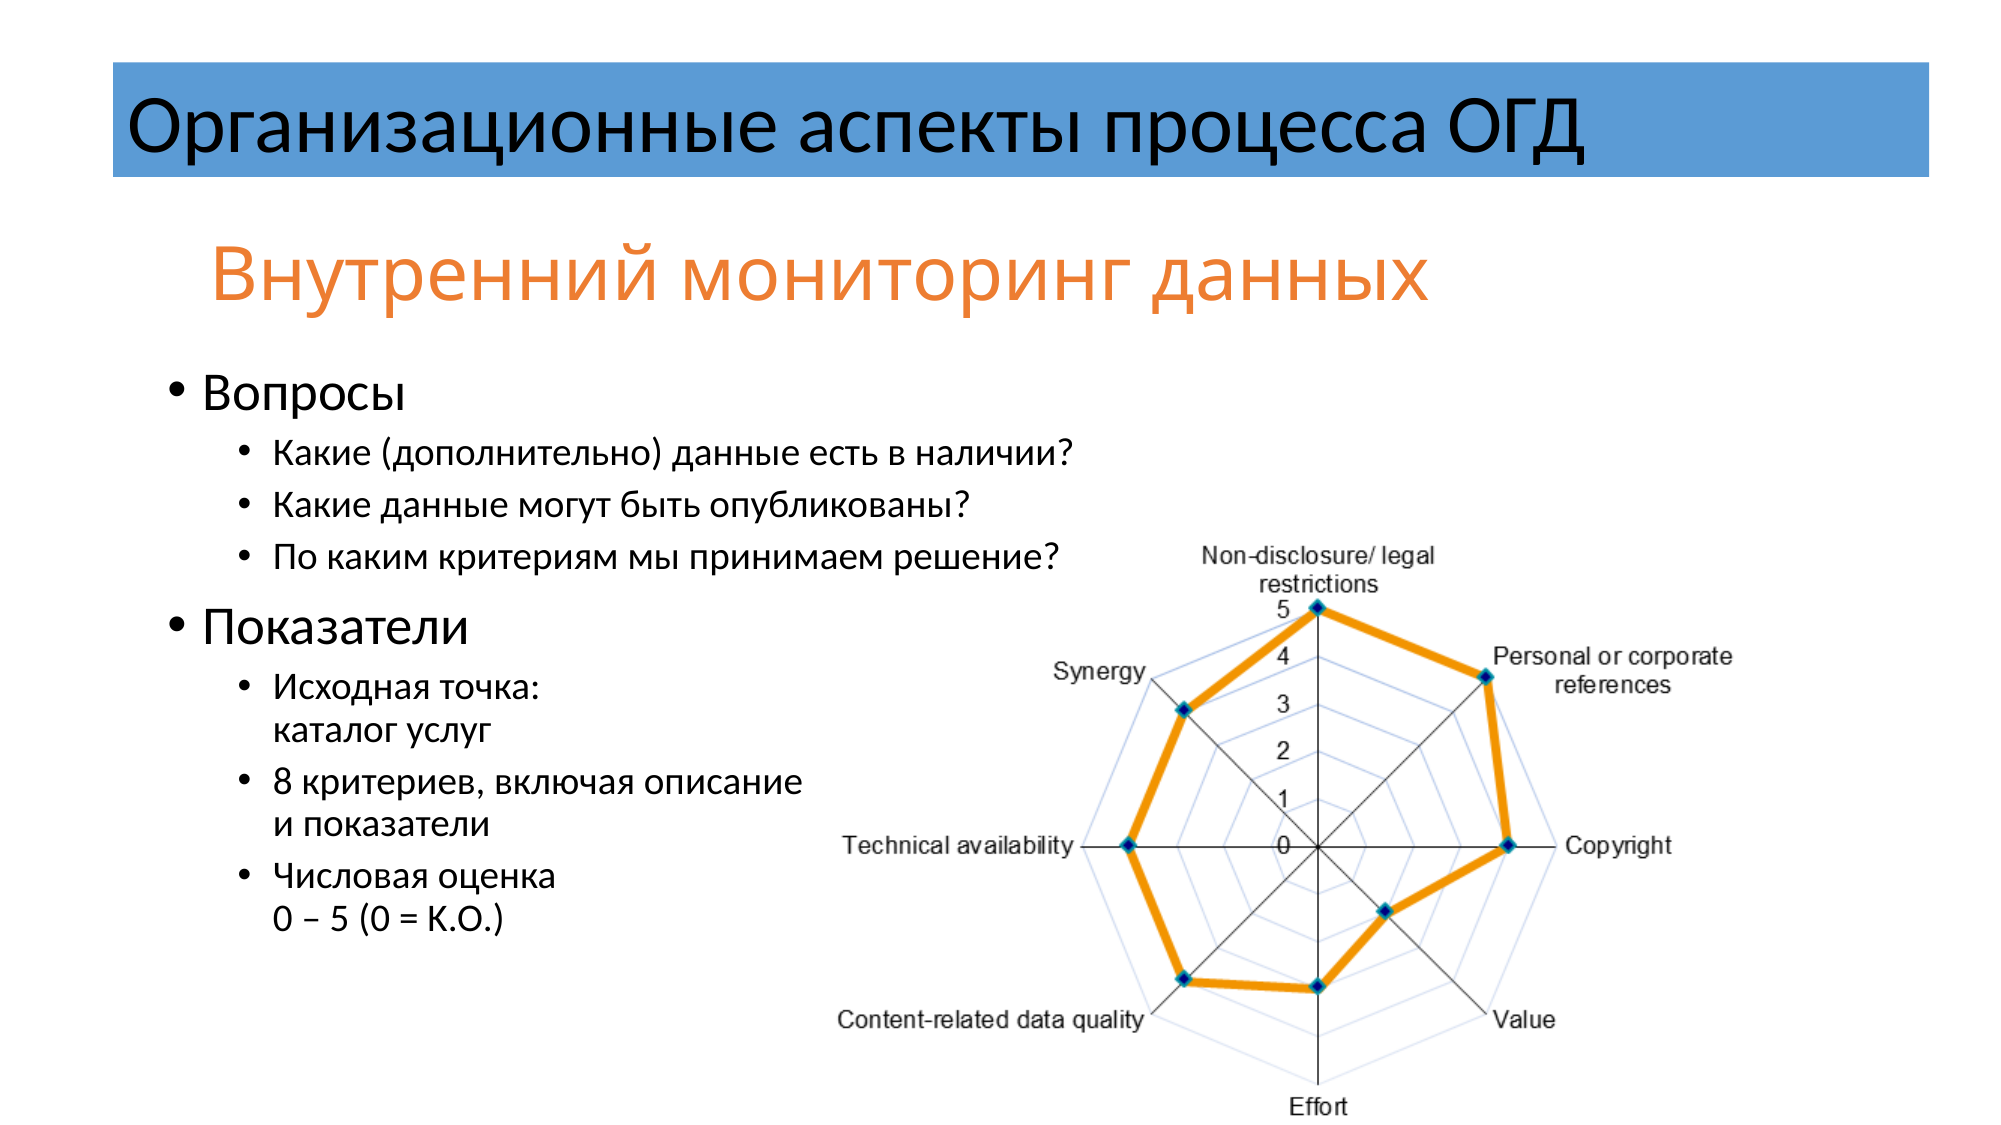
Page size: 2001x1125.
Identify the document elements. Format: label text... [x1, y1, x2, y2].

list Вопросы Какие (дополнительно) данные есть в наличии? Какие данные могут быть опубликованы? По каким критериям мы принимаем решение? Показатели Исходная точка: каталог услуг 8 критериев, включая описание и показатели Числовая оценка 0 – 5 (0 = K.O.) [152, 355, 1674, 953]
text_box Организационные аспекты процесса ОГД [113, 62, 1930, 177]
title Внутренний мониторинг данных [175, 228, 1721, 327]
picture [823, 535, 1746, 1125]
